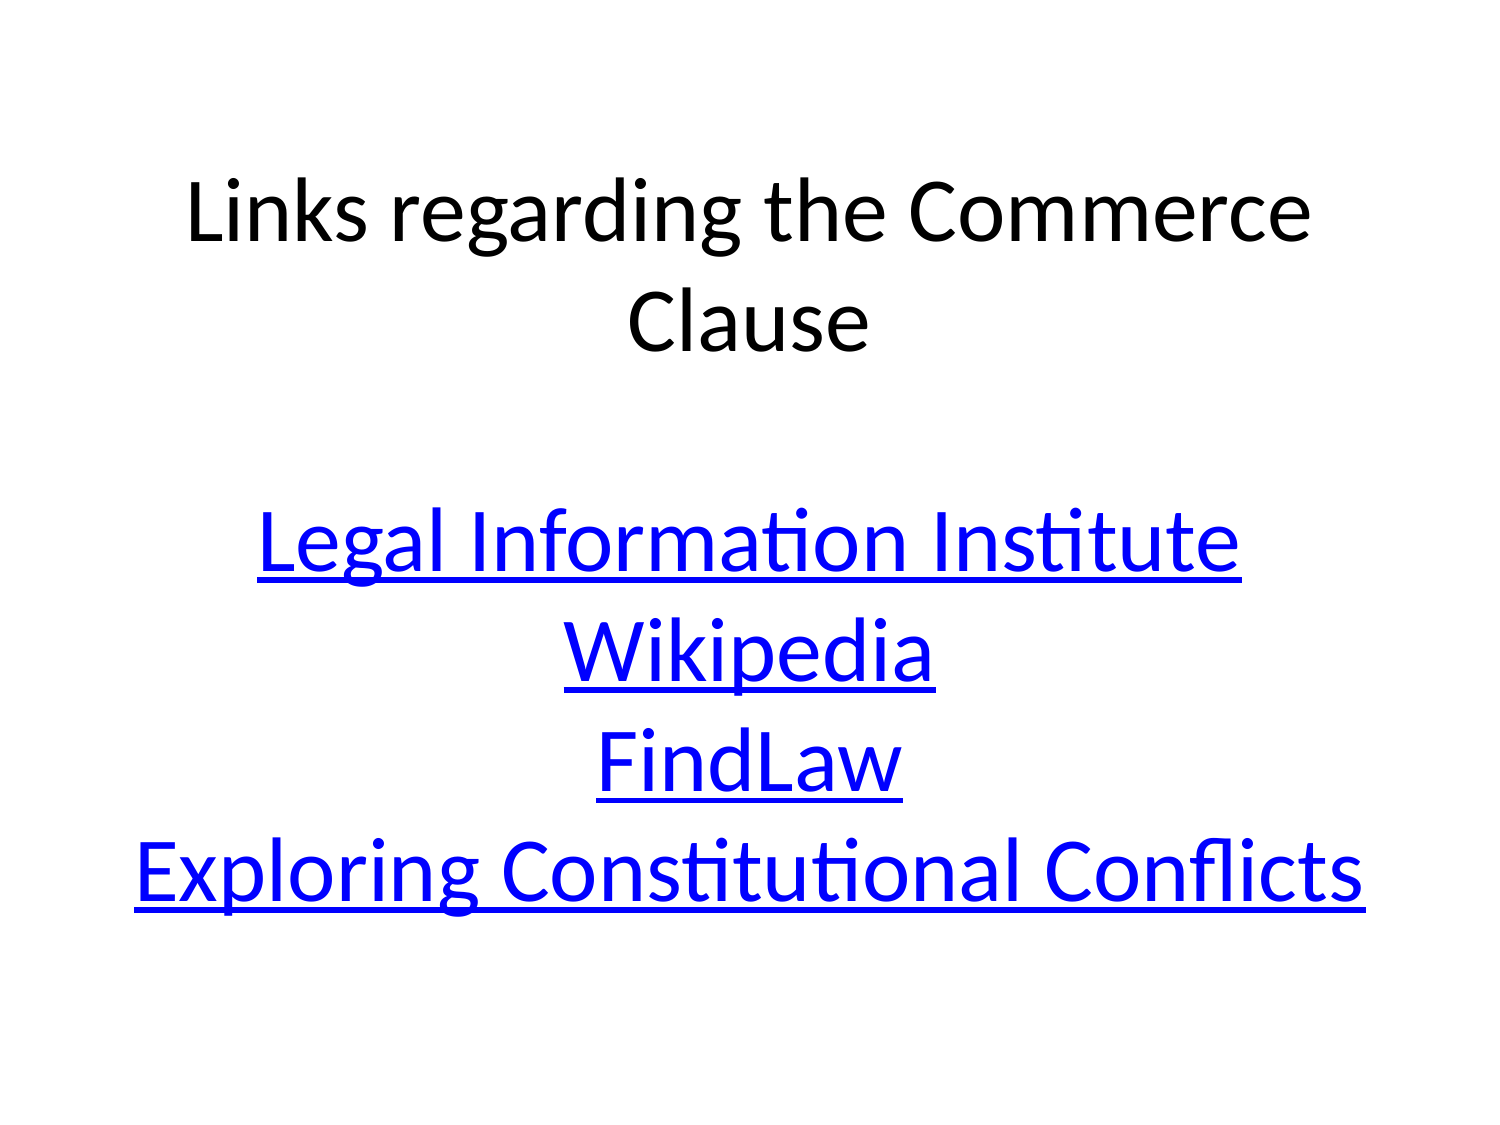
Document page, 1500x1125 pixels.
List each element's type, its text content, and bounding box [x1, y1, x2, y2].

title Links regarding the Commerce Clause Legal Information Institute Wikipedia FindLaw Exploring Constitutional Conflicts [74, 44, 1426, 1026]
